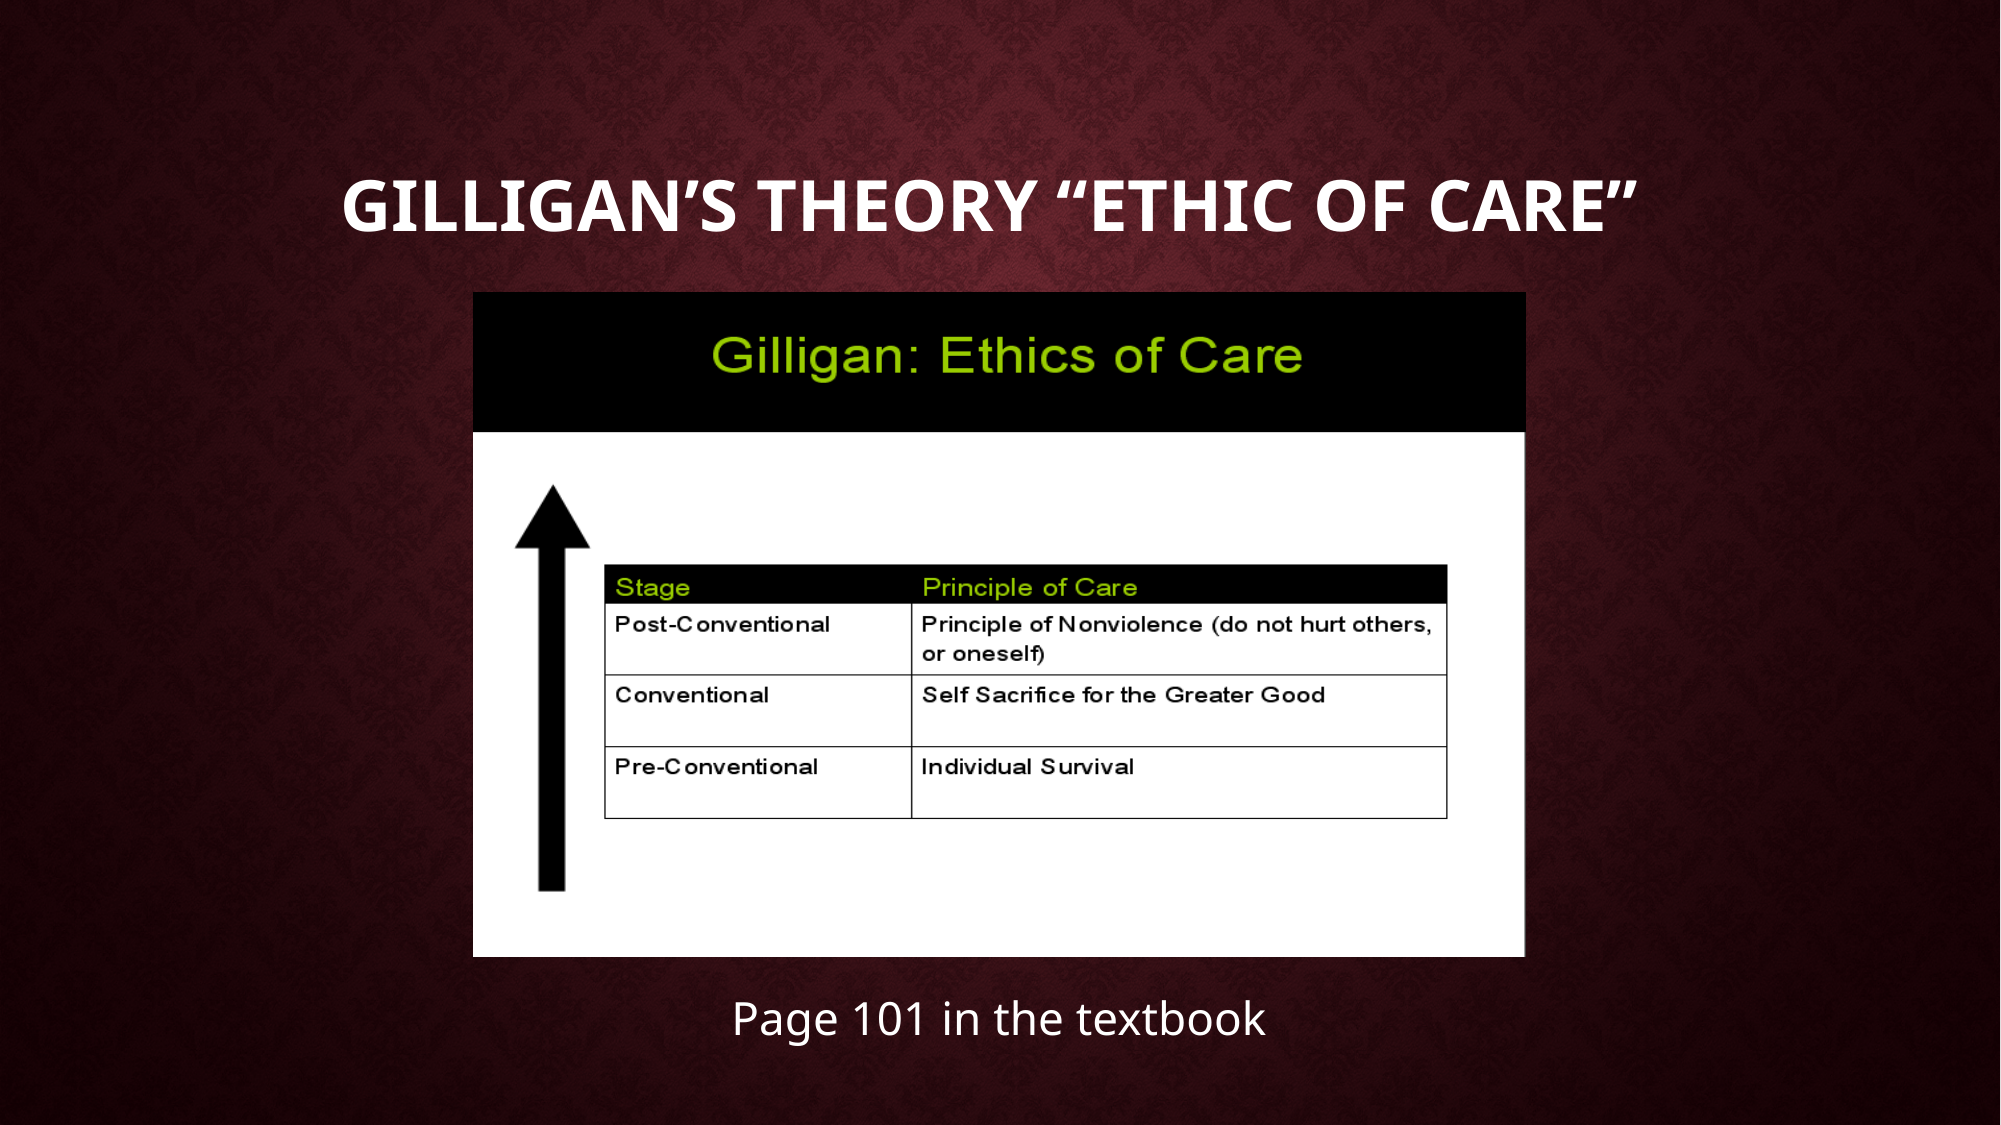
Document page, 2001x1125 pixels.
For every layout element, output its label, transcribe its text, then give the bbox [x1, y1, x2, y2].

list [472, 291, 1526, 958]
text_box Page 101 in the textbook [682, 982, 1316, 1053]
title GILLIGAN’S THEORY “ETHIC OF CARE” [149, 99, 1849, 318]
